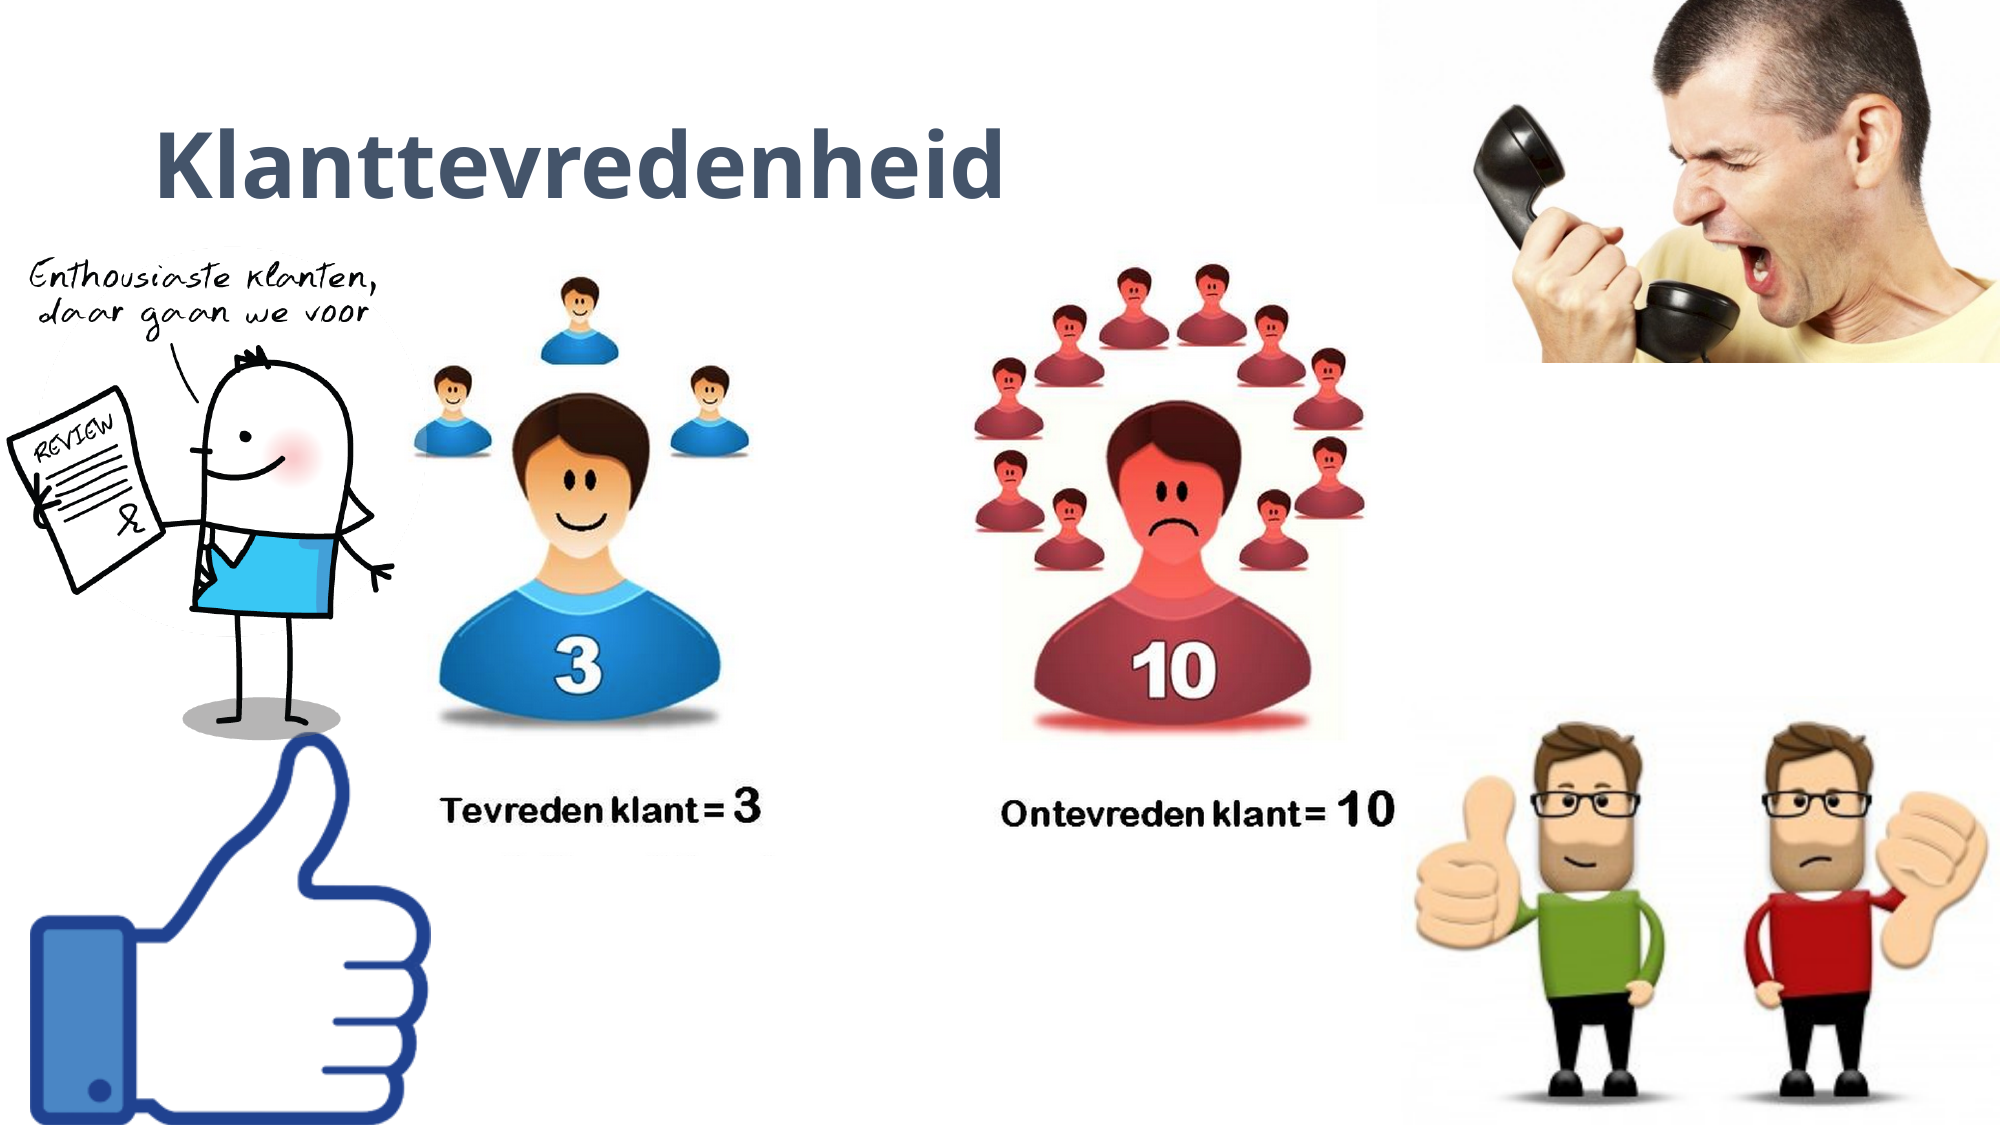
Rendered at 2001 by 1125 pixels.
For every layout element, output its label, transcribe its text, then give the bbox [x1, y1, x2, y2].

title Klanttevredenheid [137, 59, 1377, 242]
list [1401, 696, 2000, 1125]
picture [0, 0, 2000, 1125]
